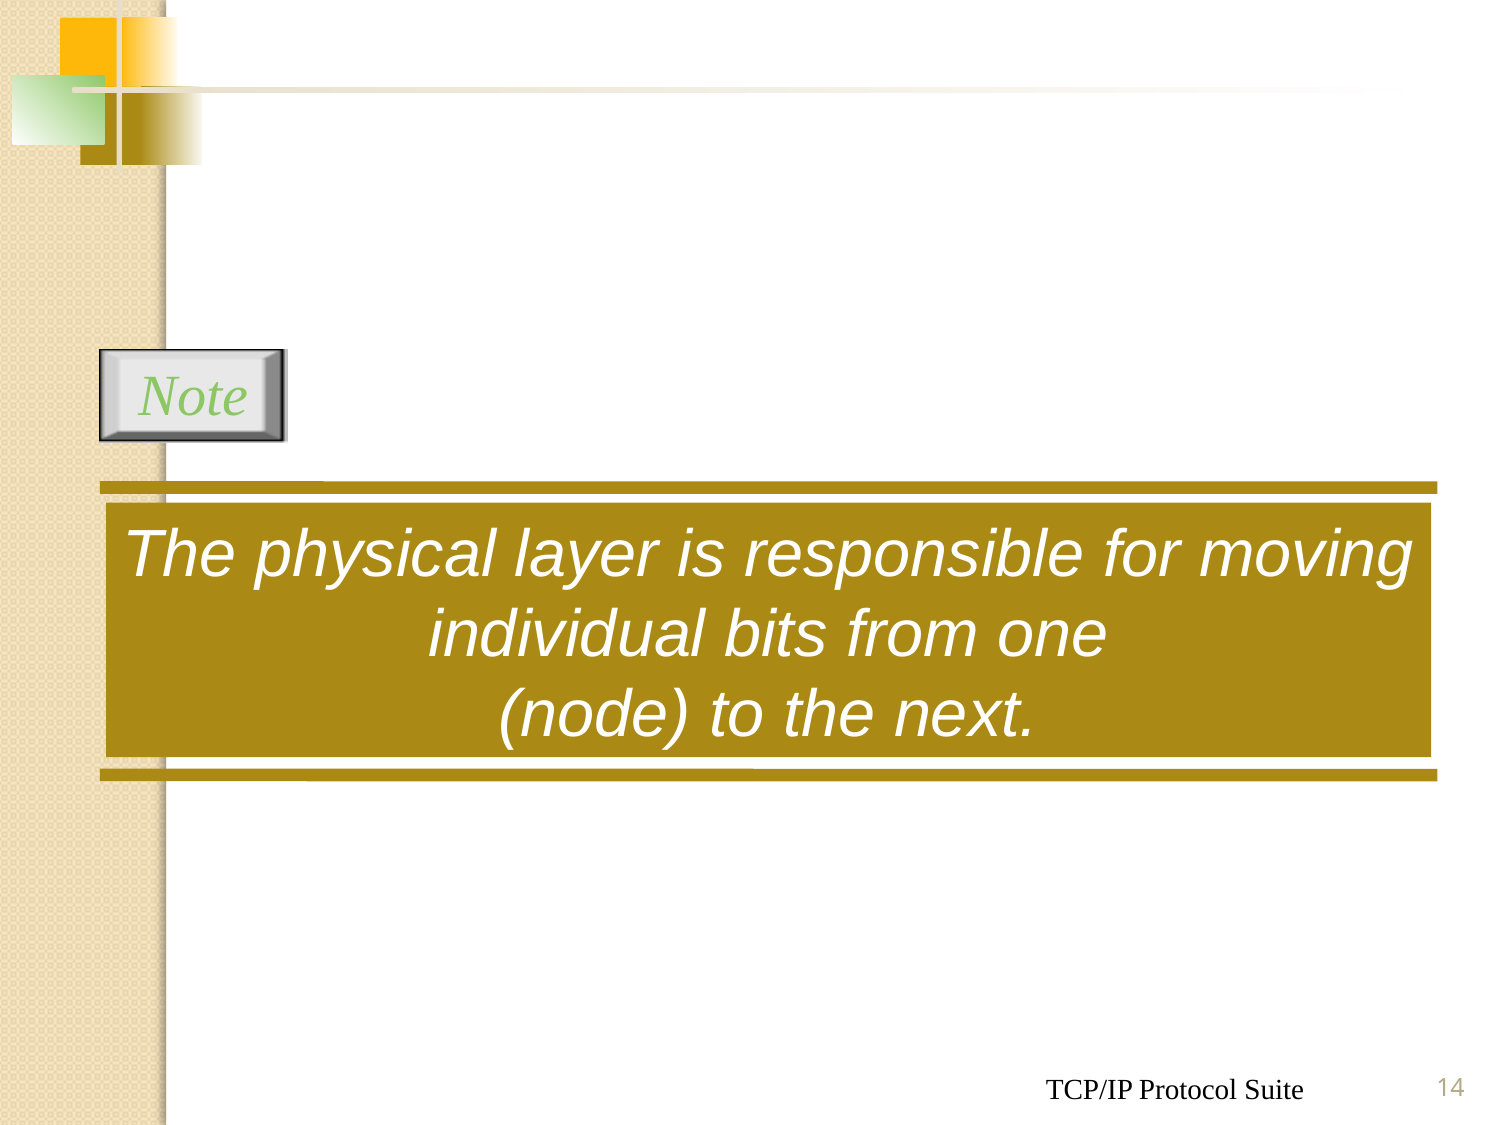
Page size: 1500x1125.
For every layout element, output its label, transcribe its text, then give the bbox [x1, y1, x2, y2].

text_box [116, 93, 122, 173]
text_box [80, 93, 116, 165]
text_box [60, 17, 116, 86]
text_box [141, 93, 202, 165]
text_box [99, 349, 288, 444]
text_box [116, 0, 122, 87]
text_box [72, 87, 1423, 93]
text_box [122, 17, 177, 86]
footer TCP/IP Protocol Suite [937, 1034, 1413, 1113]
text_box [122, 93, 141, 165]
slide_number 14 [1413, 1034, 1488, 1113]
text_box [12, 75, 105, 145]
text_box The physical layer is responsible for moving individual bits from one (node) to the next. [106, 502, 1432, 758]
